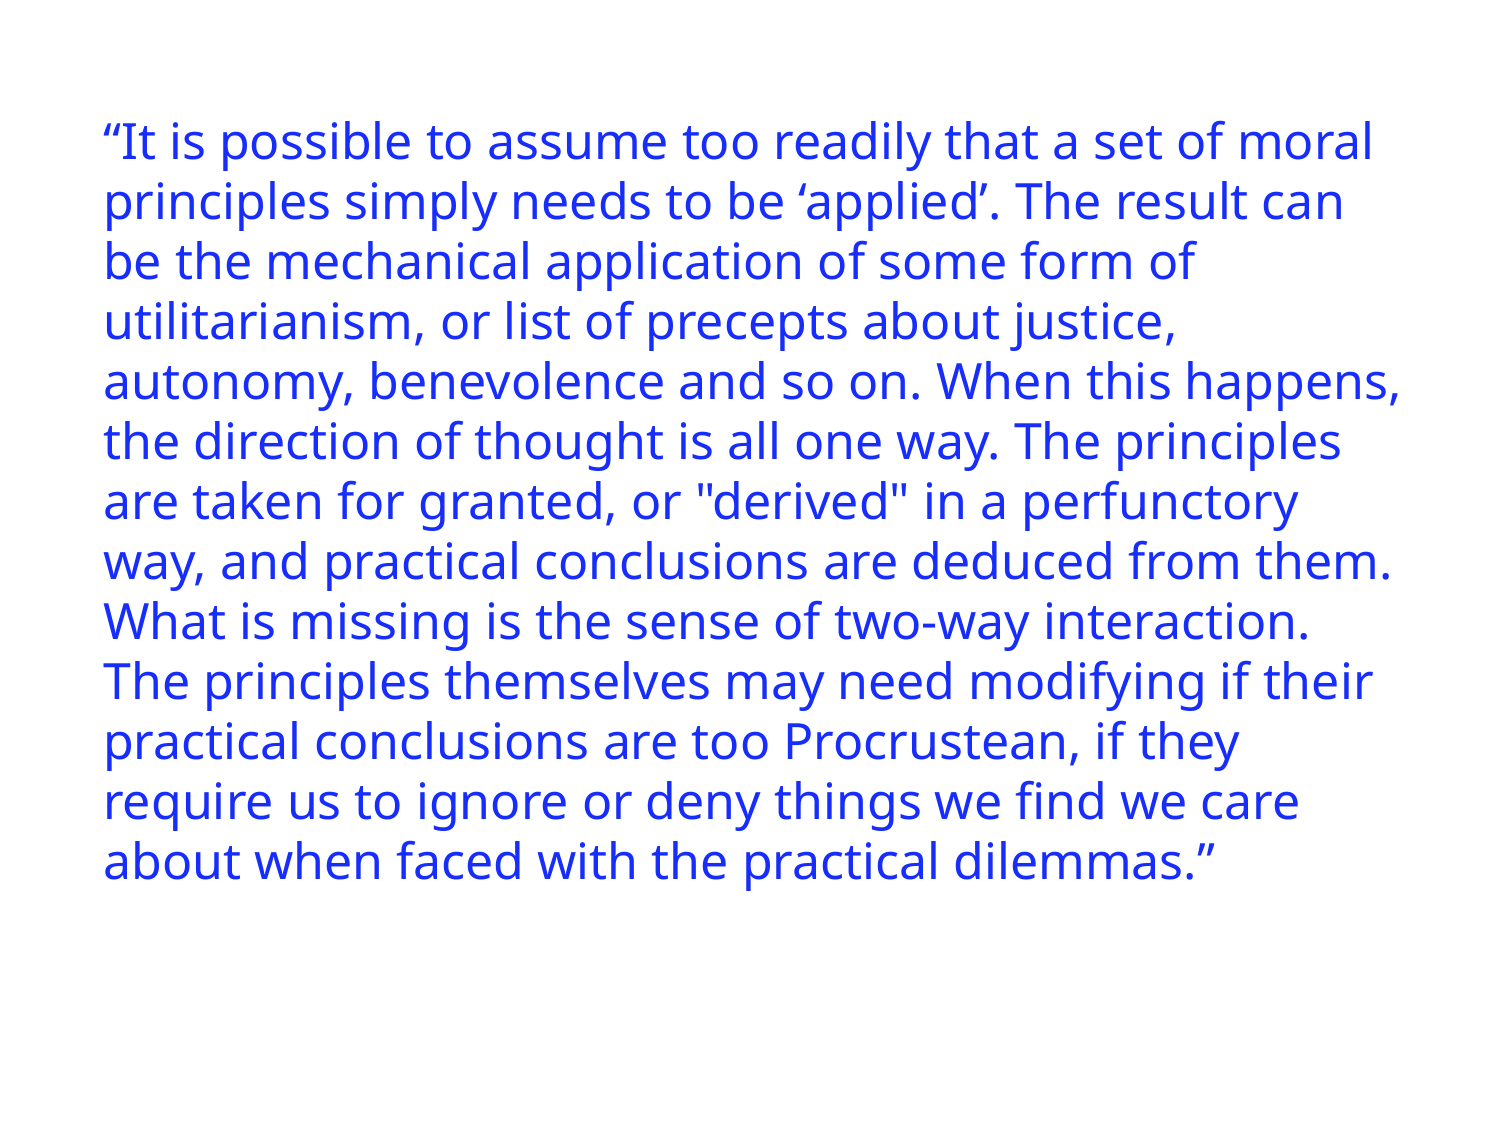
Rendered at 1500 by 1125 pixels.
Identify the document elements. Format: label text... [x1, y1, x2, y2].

text_box “It is possible to assume too readily that a set of moral principles simply needs to be ‘applied’. The result can be the mechanical application of some form of utilitarianism, or list of precepts about justice, autonomy, benevolence and so on. When this happens, the direction of thought is all one way. The principles are taken for granted, or "derived" in a perfunctory way, and practical conclusions are deduced from them. What is missing is the sense of two-way interaction. The principles themselves may need modifying if their practical conclusions are too Procrustean, if they require us to ignore or deny things we find we care about when faced with the practical dilemmas.” [88, 101, 1424, 897]
